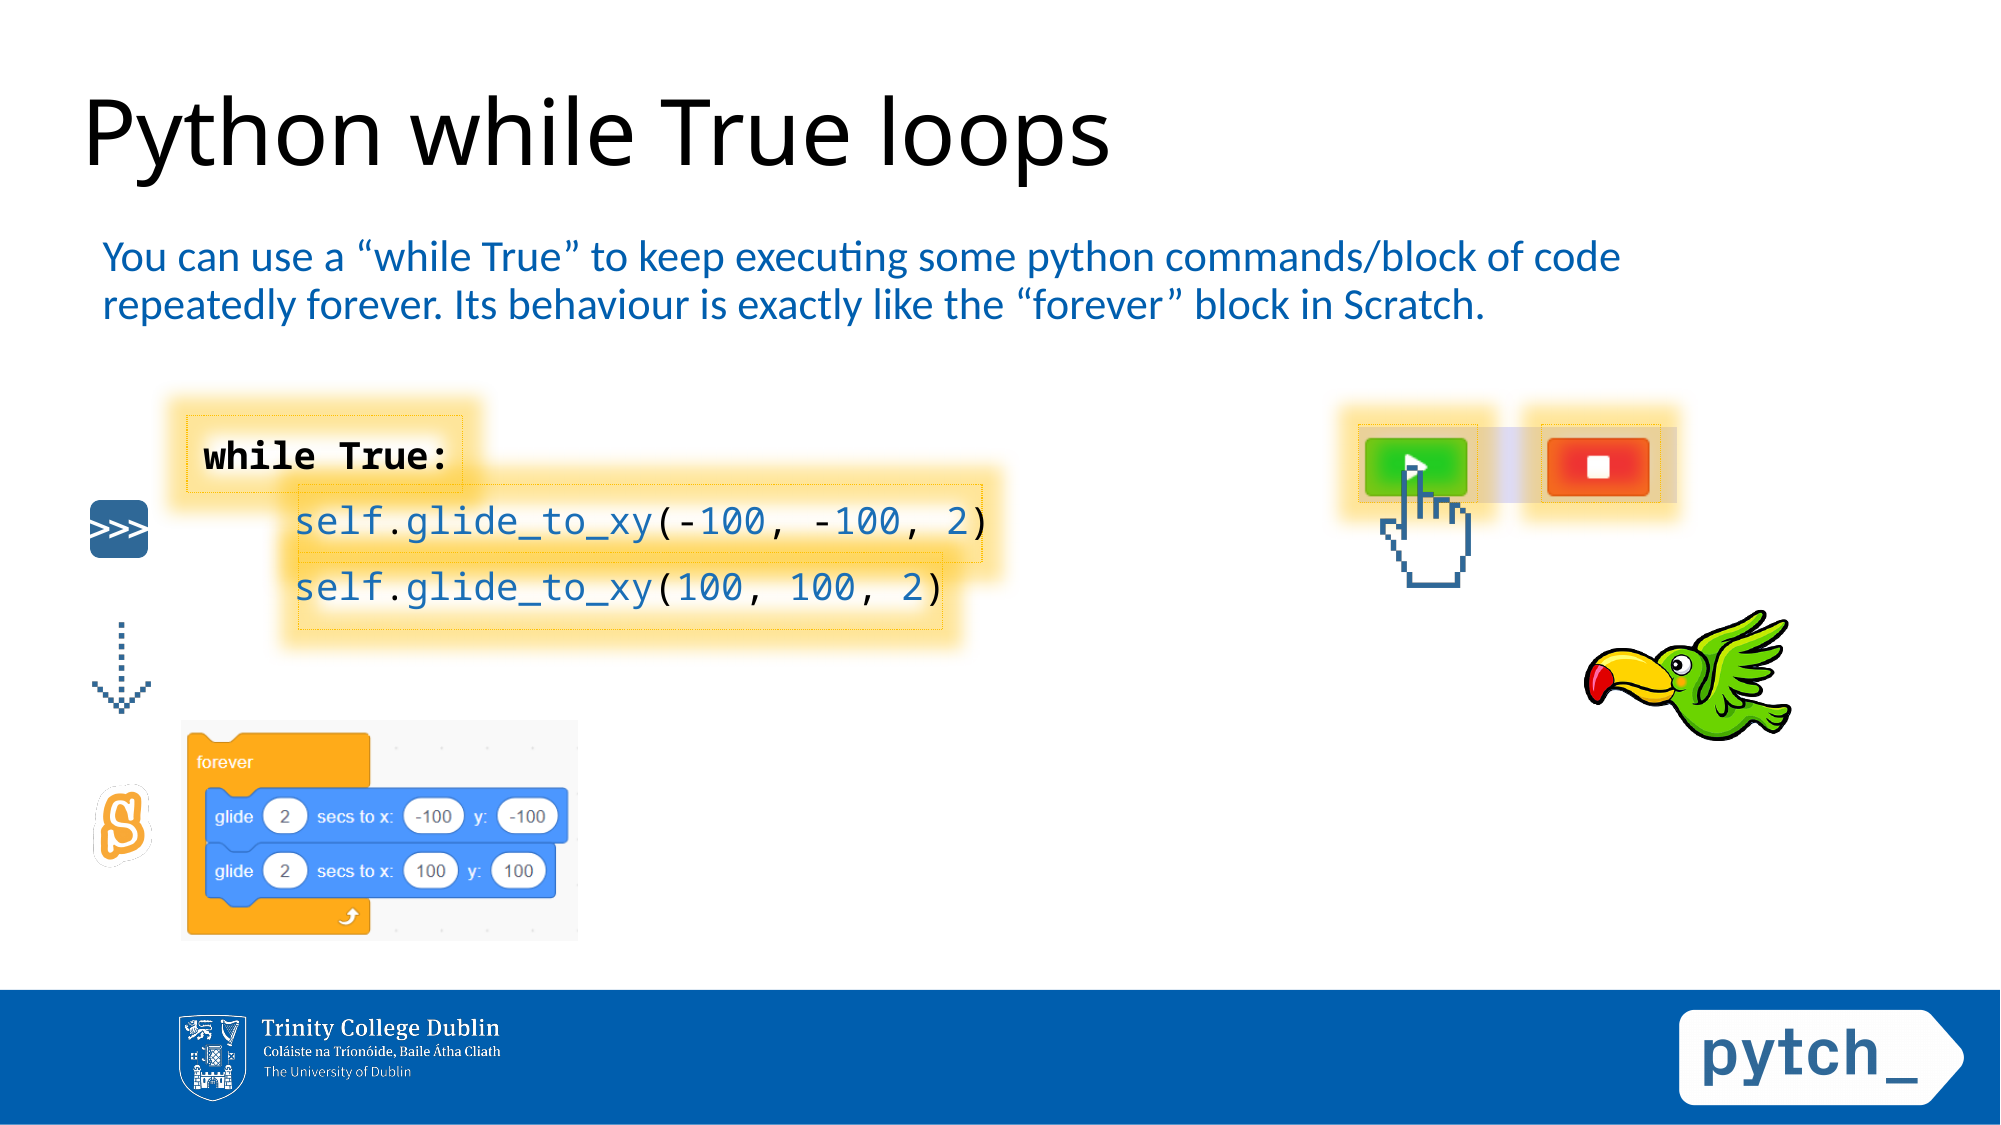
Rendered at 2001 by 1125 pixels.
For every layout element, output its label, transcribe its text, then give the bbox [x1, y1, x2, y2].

title Python while True loops [66, 27, 1792, 245]
picture [178, 1014, 502, 1102]
list You can use a “while True” to keep executing some python commands/block of code repeatedly forever. Its behaviour is exactly like the “forever” block in Scratch. [87, 225, 1771, 406]
picture [181, 720, 578, 941]
picture [90, 500, 148, 558]
text_box while True: self.glide_to_xy(-100, -100, 2) self.glide_to_xy(100, 100, 2) [188, 429, 1189, 616]
text_box [1358, 424, 1478, 436]
picture [1335, 427, 1677, 617]
picture [1584, 606, 1792, 741]
text_box [298, 616, 943, 630]
text_box [187, 415, 463, 493]
picture [77, 780, 168, 871]
picture [63, 609, 180, 727]
picture [1590, 894, 2001, 1125]
